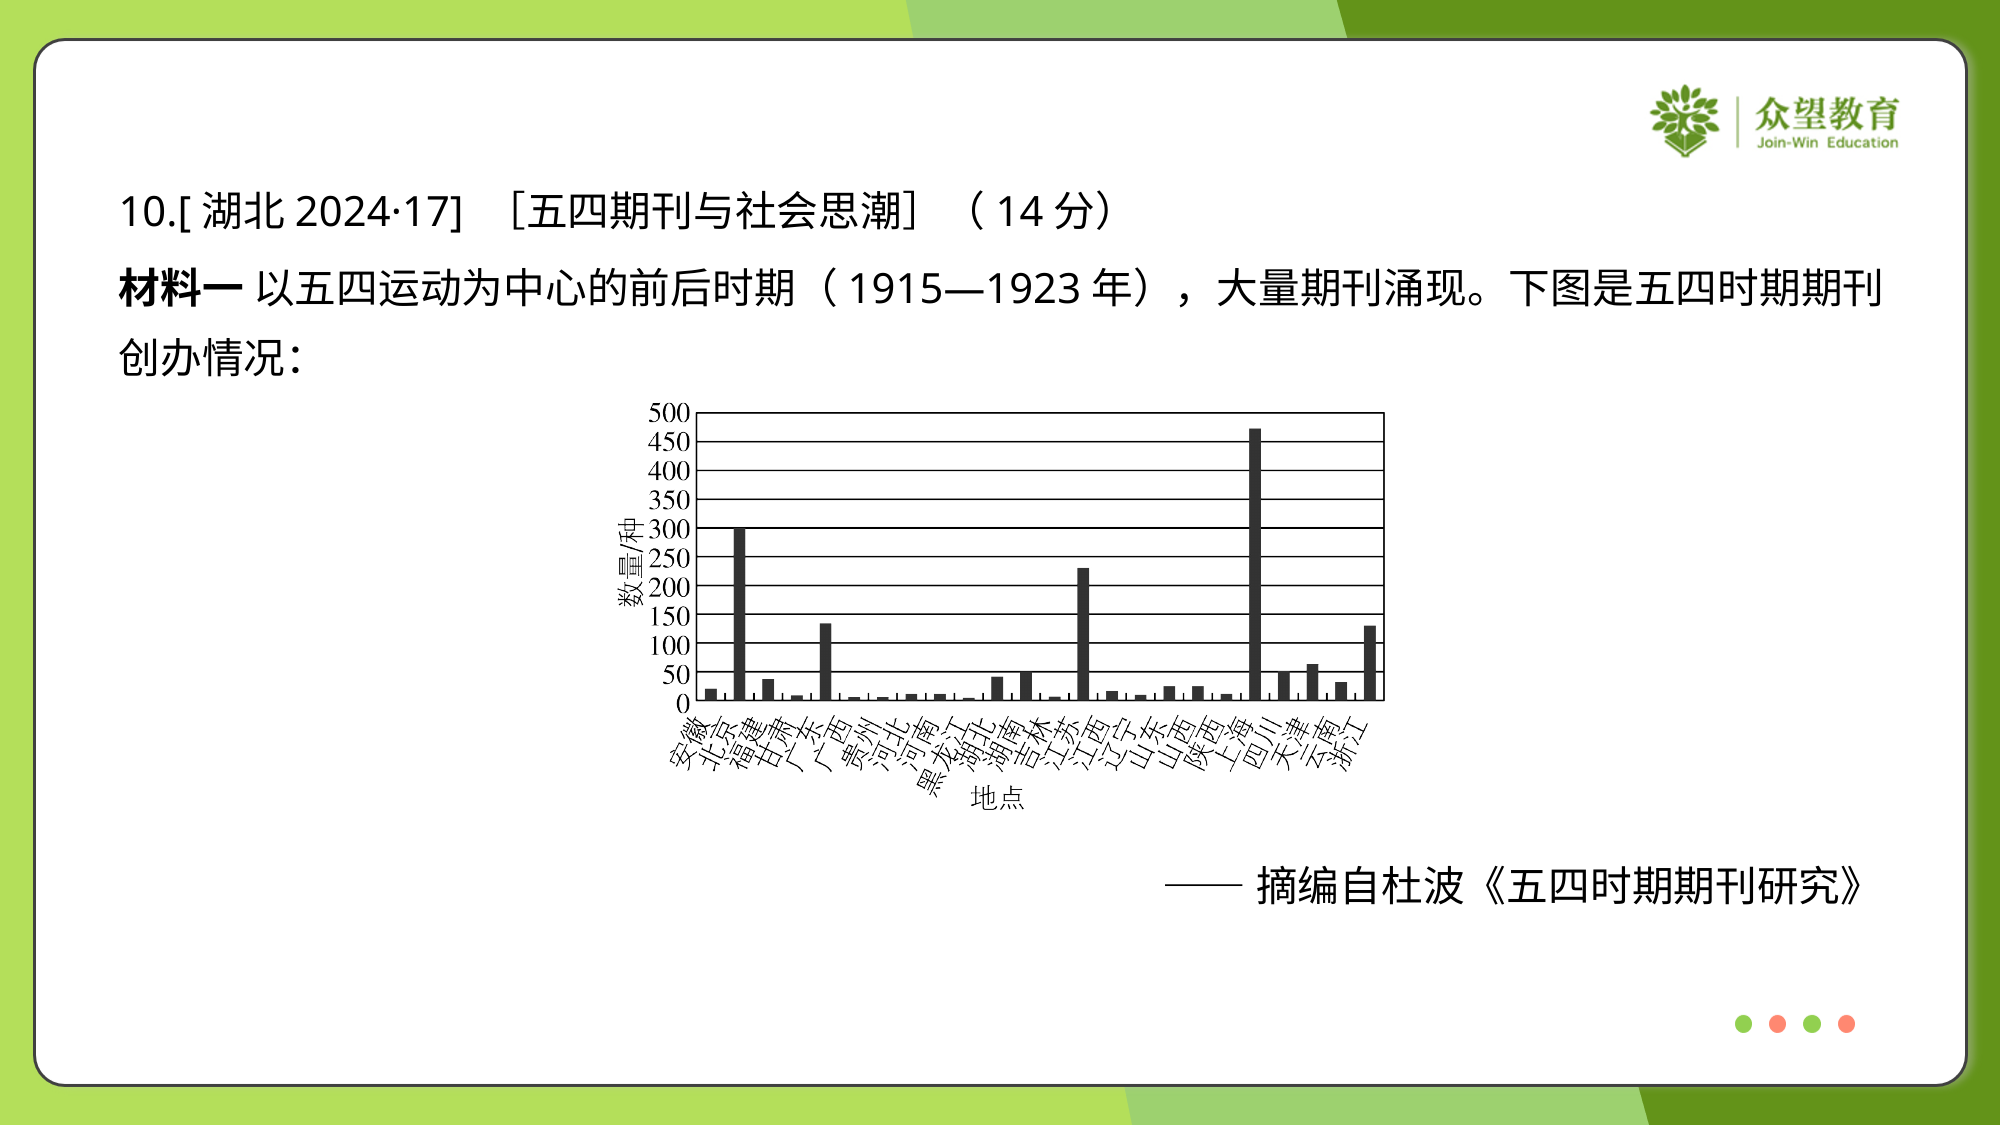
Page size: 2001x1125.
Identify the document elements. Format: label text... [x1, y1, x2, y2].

picture [0, 0, 2000, 1125]
text_box 10.[湖北2024·17] ［五四期刊与社会思潮］（14分） 材料一 以五四运动为中心的前后时期（1915—1923年），大量期刊涌现。下图是五四时期期刊 创办情况： [118, 159, 1883, 375]
text_box ——摘编自杜波《五四时期期刊研究》 [118, 836, 1883, 971]
